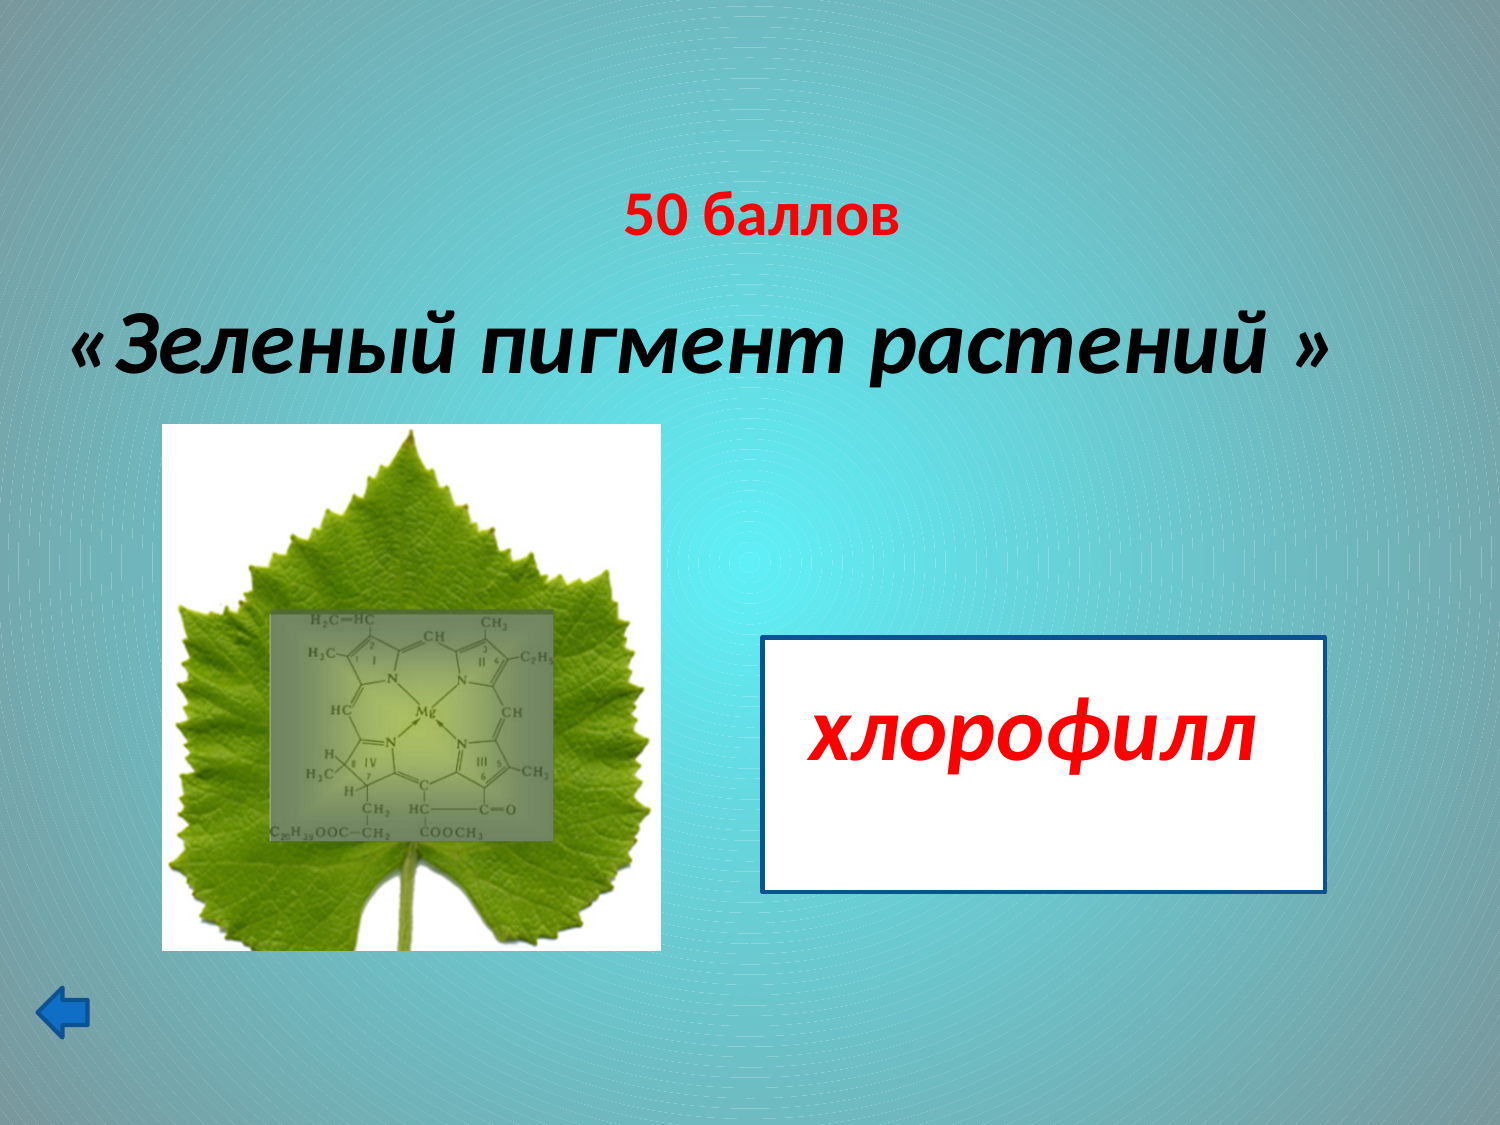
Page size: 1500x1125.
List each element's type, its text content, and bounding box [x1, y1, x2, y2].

title 50 баллов [87, 162, 1438, 350]
list хлорофилл [760, 635, 1327, 894]
text_box [35, 985, 90, 1040]
picture [162, 424, 661, 952]
text_box «Зеленый пигмент растений » [49, 274, 1388, 510]
